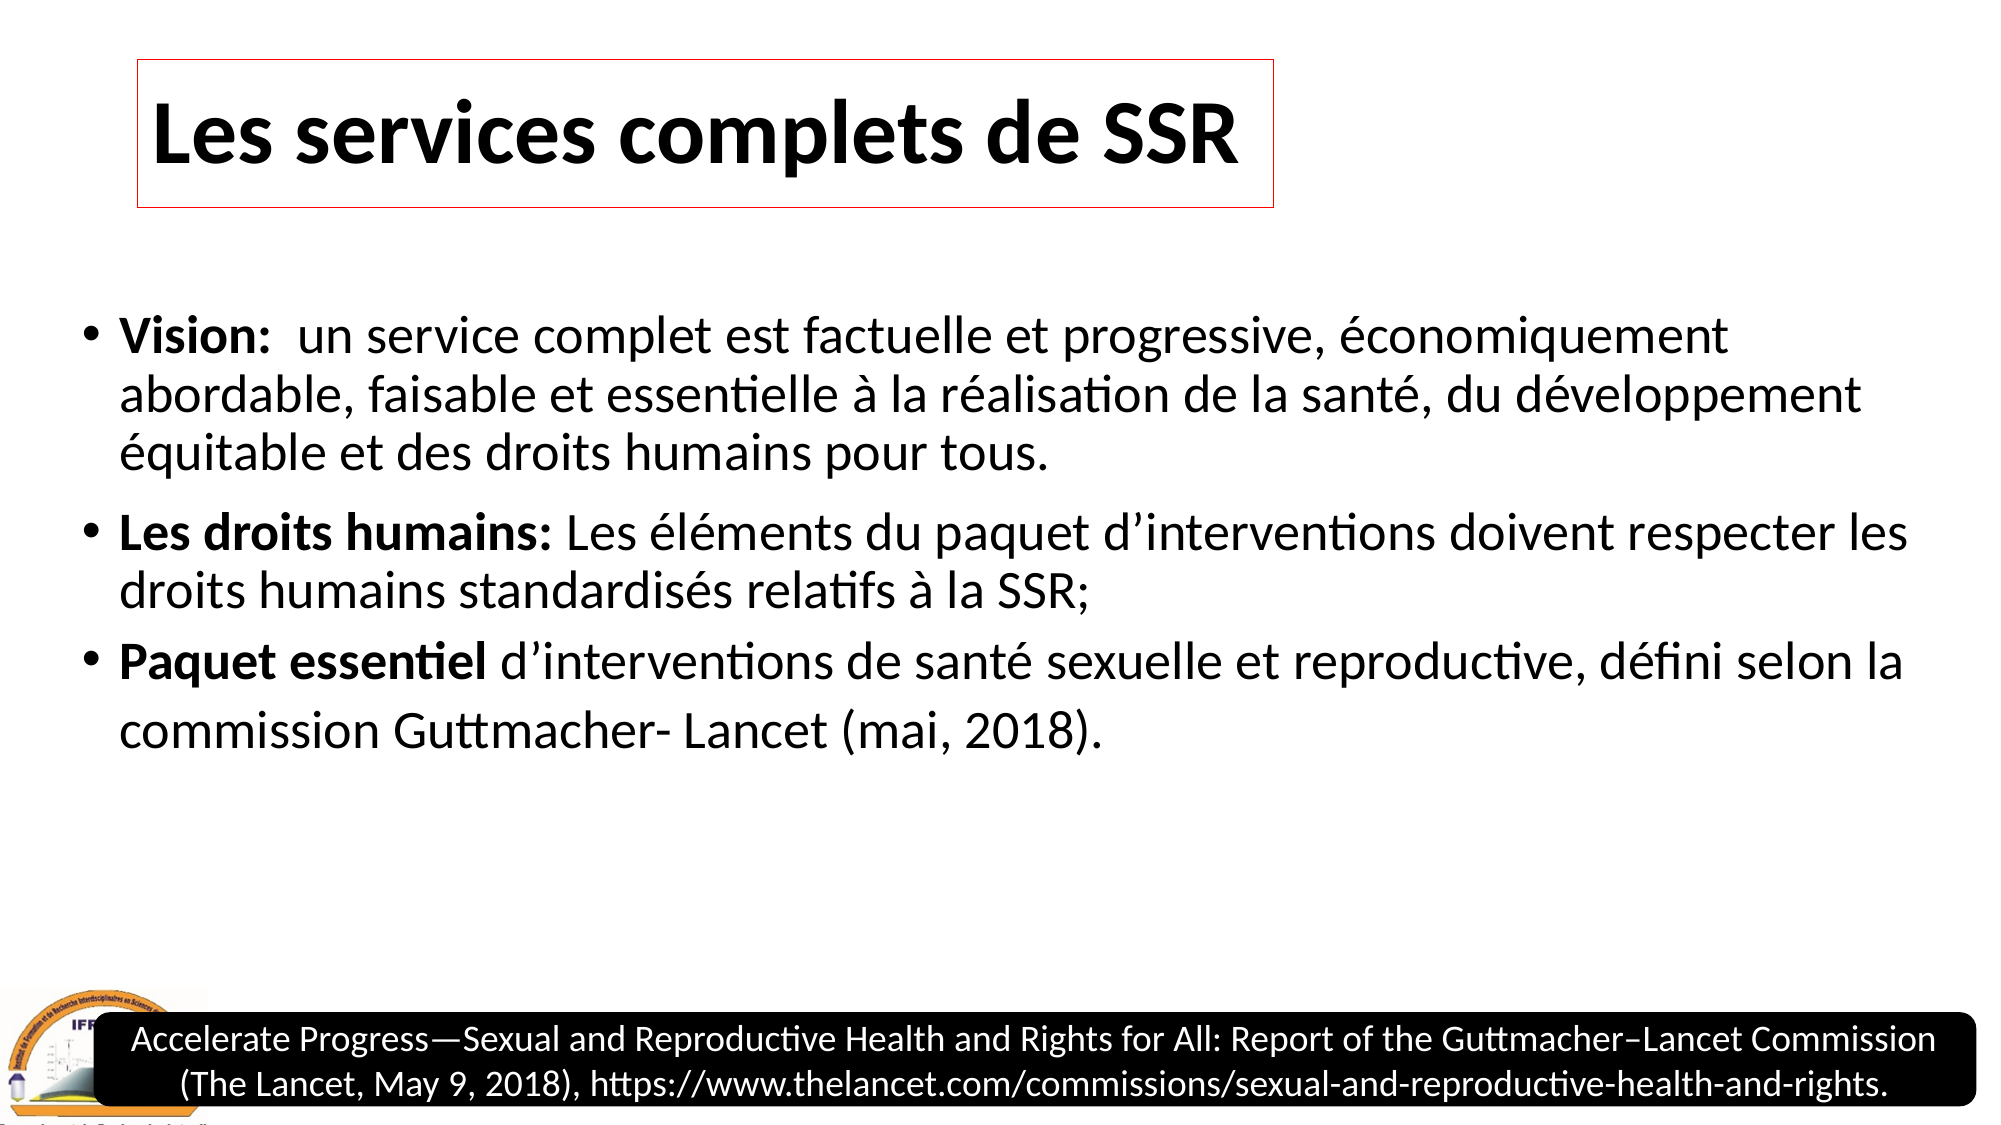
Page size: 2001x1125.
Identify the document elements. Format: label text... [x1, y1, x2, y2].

title Les services complets de SSR [137, 59, 1274, 208]
list Vision: un service complet est factuelle et progressive, économiquement abordable, faisable et essentielle à la réalisation de la santé, du développement équitable et des droits humains pour tous. Les droits humains: Les éléments du paquet d’interventions doivent respecter les droits humains standardisés relatifs à la SSR; Paquet essentiel d’interventions de santé sexuelle et reproductive, défini selon la commission Guttmacher- Lancet (mai, 2018). [66, 299, 1976, 1014]
text_box Accelerate Progress—Sexual and Reproductive Health and Rights for All: Report of the Guttmacher–Lancet Commission (The Lancet, May 9, 2018), https://www.thelancet.com/commissions/sexual-and-reproductive-health-and-rights. [93, 1012, 1977, 1107]
picture [0, 988, 208, 1125]
